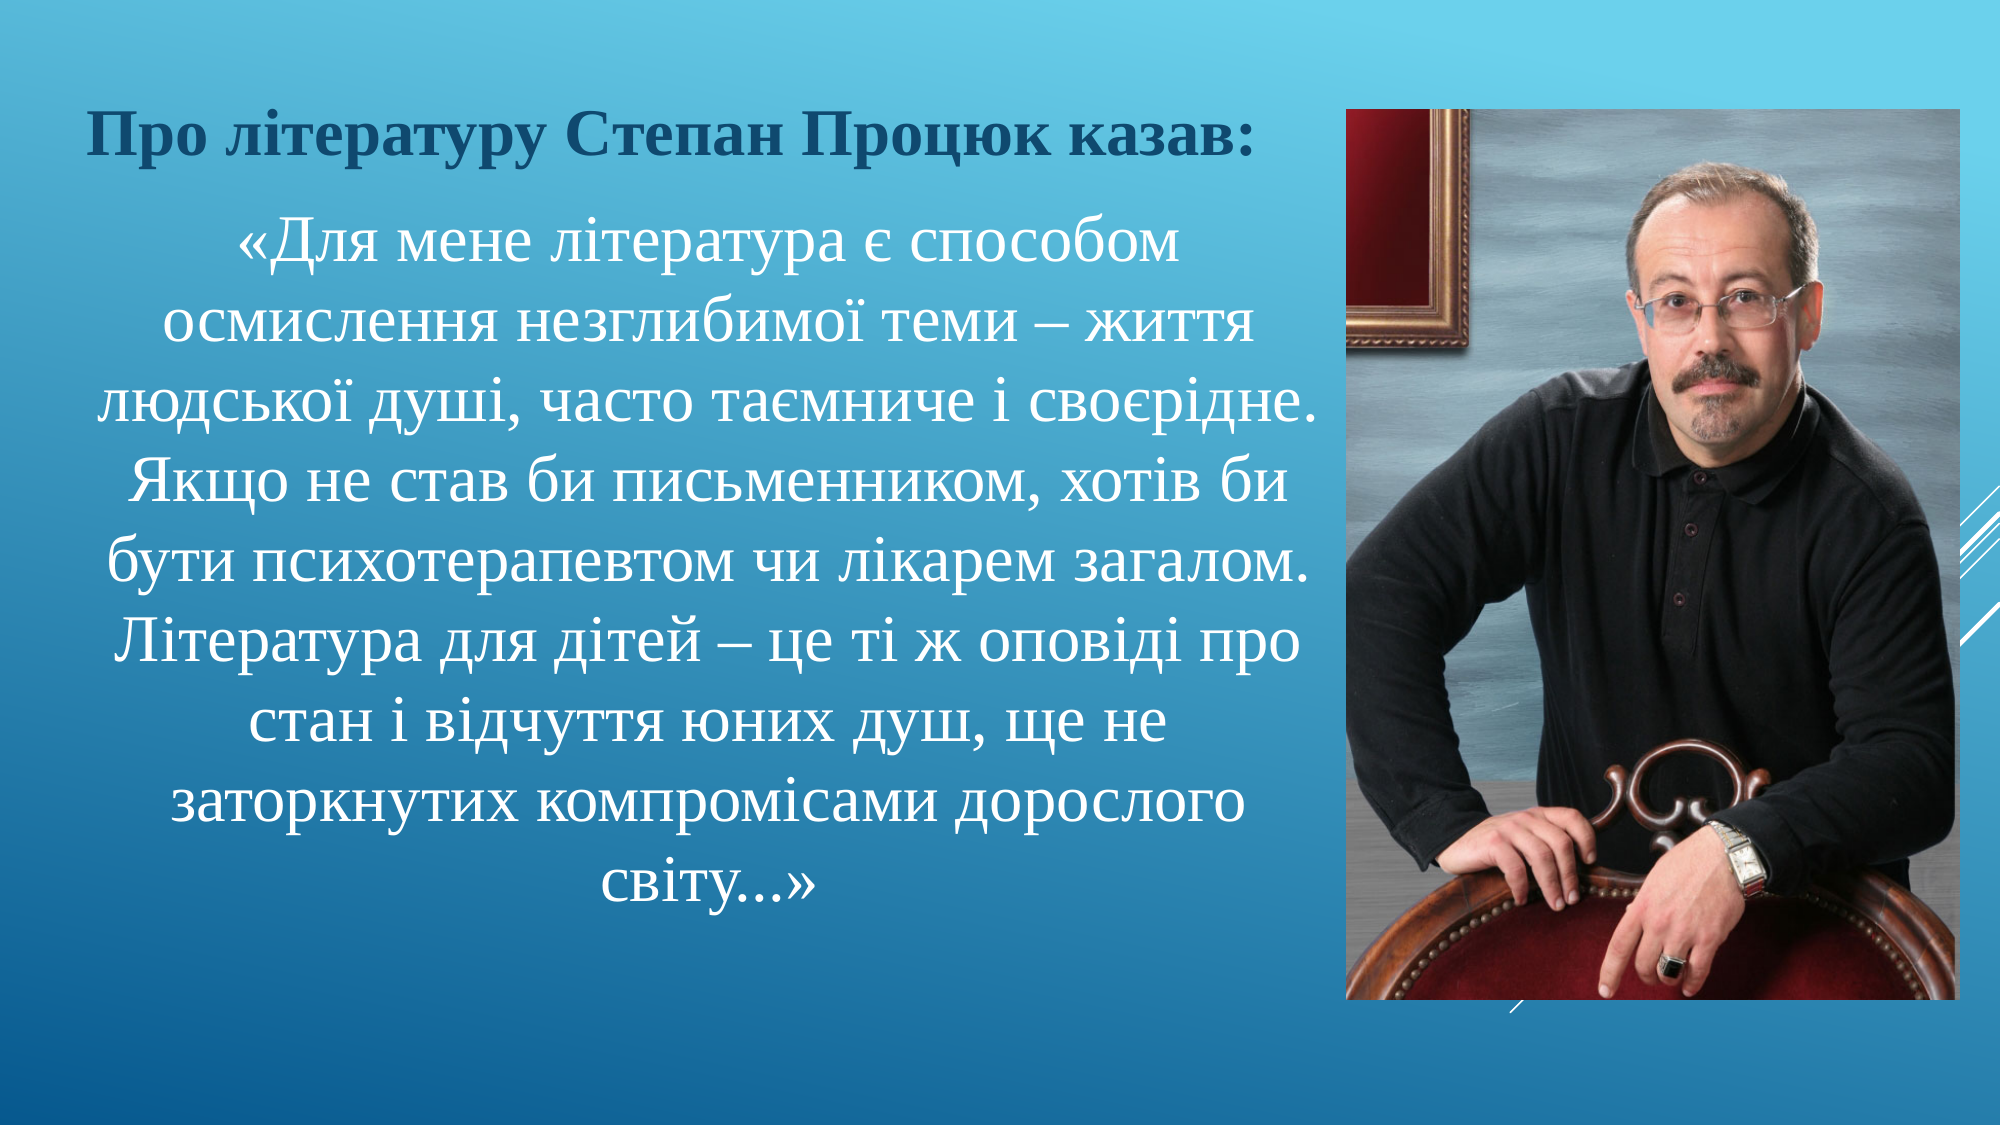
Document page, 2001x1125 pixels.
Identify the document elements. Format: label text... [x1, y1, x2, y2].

picture [1346, 109, 1960, 1001]
list Про літературу Степан Процюк казав: «Для мене література є способом осмислення незглибимої теми – життя людської душі, часто таємниче і своєрідне. Якщо не став би письменником, хотів би бути психотерапевтом чи лікарем загалом. Література для дітей – це ті ж оповіді про стан і відчуття юних душ, ще не заторкнутих компромісами дорослого світу...» [71, 91, 1347, 1018]
